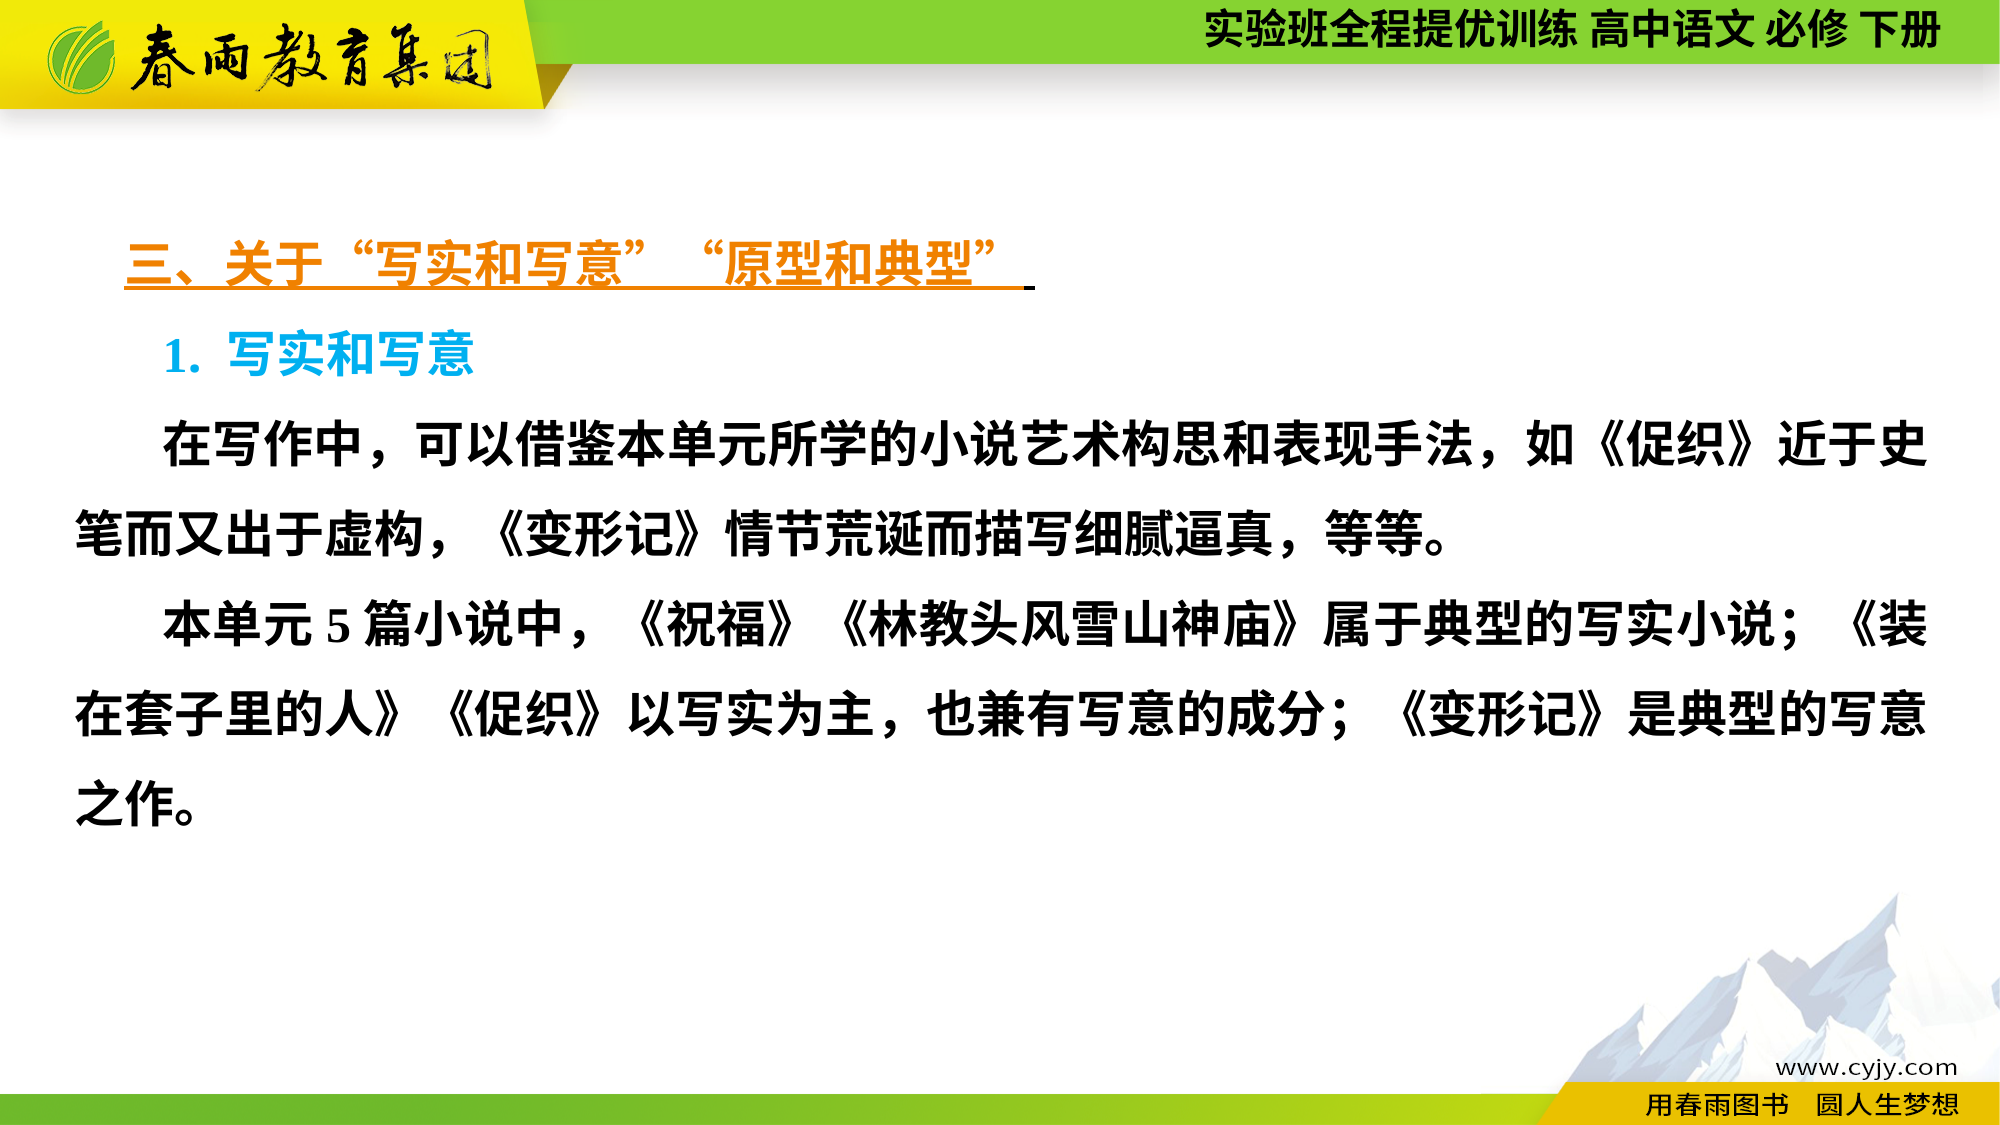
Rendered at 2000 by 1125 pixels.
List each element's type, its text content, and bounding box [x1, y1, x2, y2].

list 三、关于“写实和写意”“原型和典型” 1. 写实和写意 在写作中，可以借鉴本单元所学的小说艺术构思和表现手法，如《促织》近于史笔而又出于虚构，《变形记》情节荒诞而描写细腻逼真，等等。 本单元5篇小说中，《祝福》《林教头风雪山神庙》属于典型的写实小说；《装在套子里的人》《促织》以写实为主，也兼有写意的成分；《变形记》是典型的写意之作。 [59, 194, 1944, 846]
picture [0, 0, 2000, 1125]
